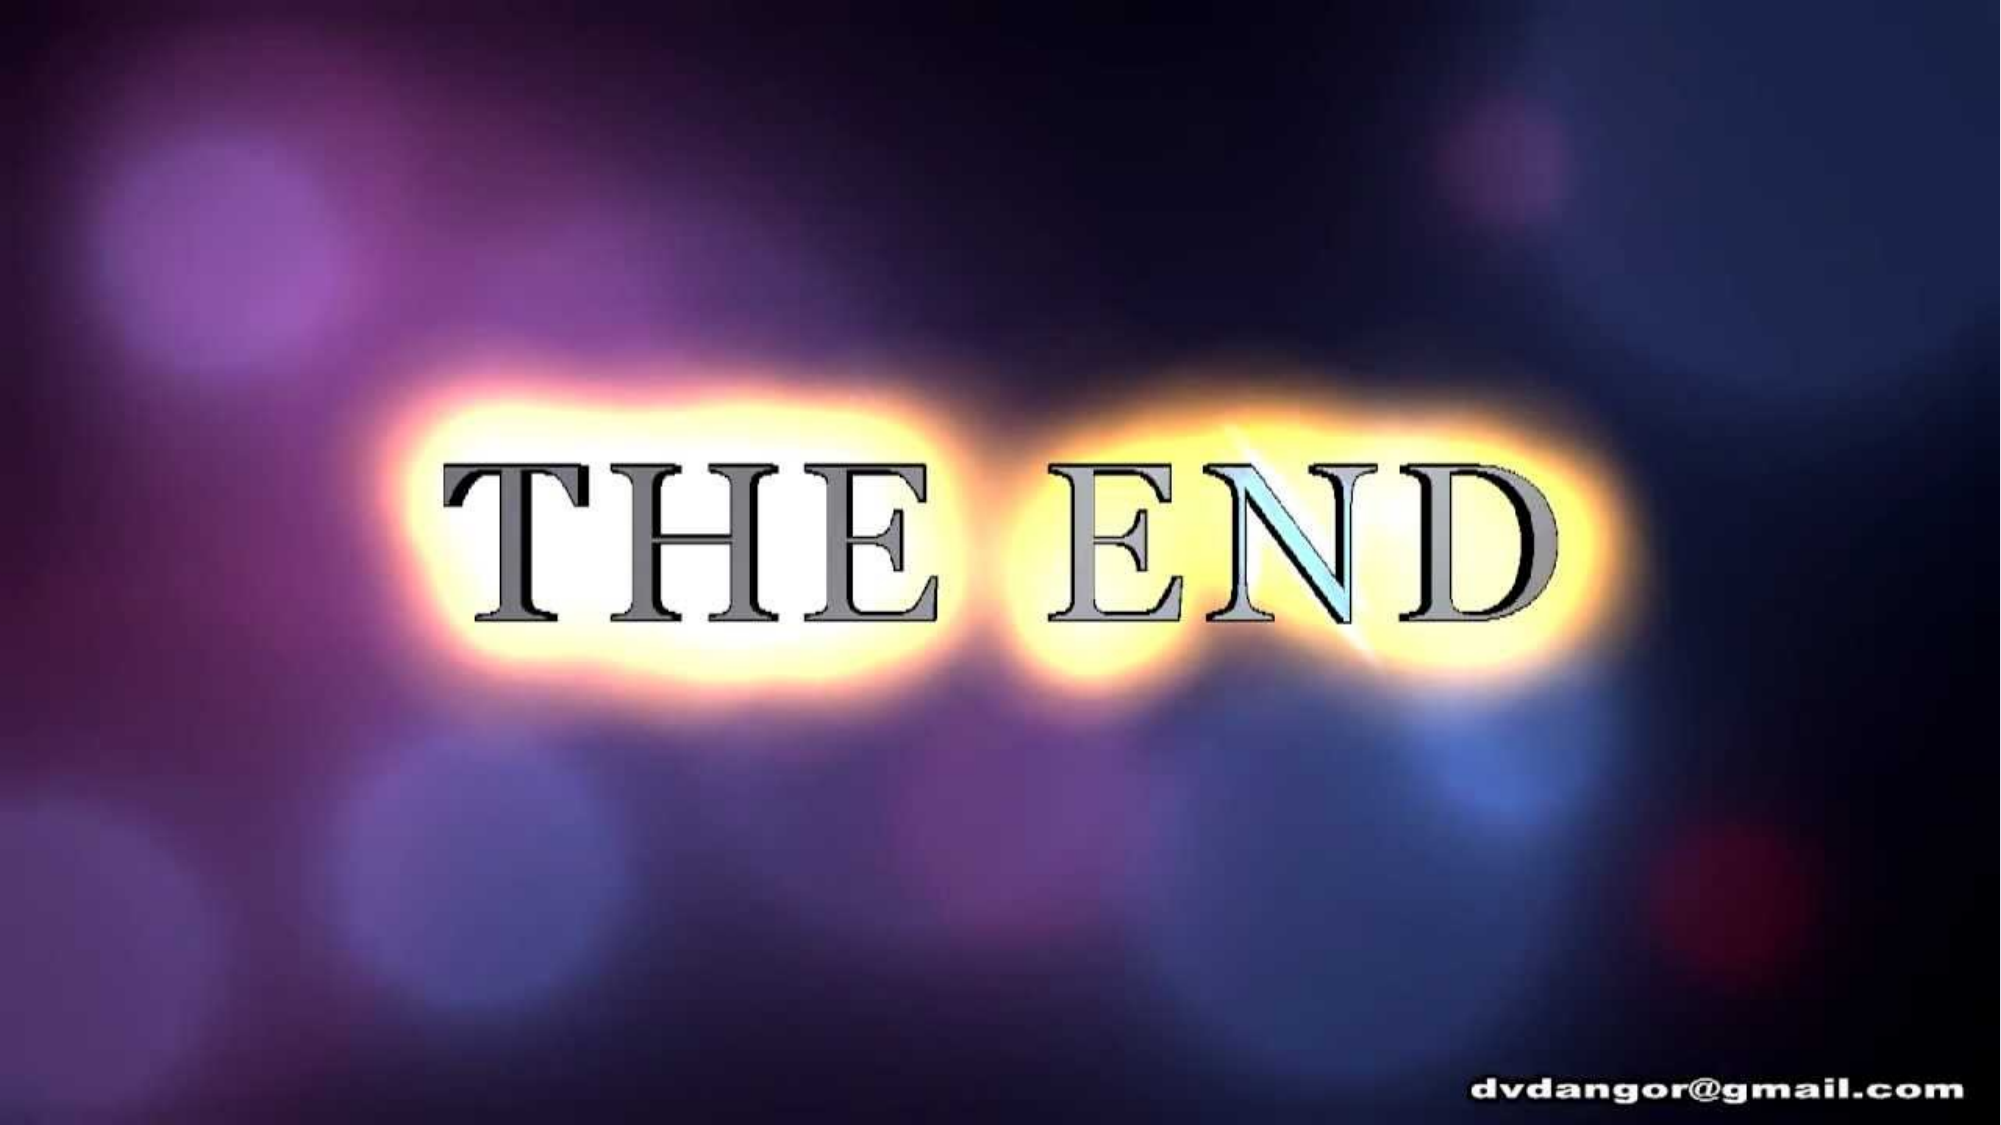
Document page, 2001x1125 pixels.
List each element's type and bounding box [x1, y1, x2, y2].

list [0, 0, 2000, 1125]
